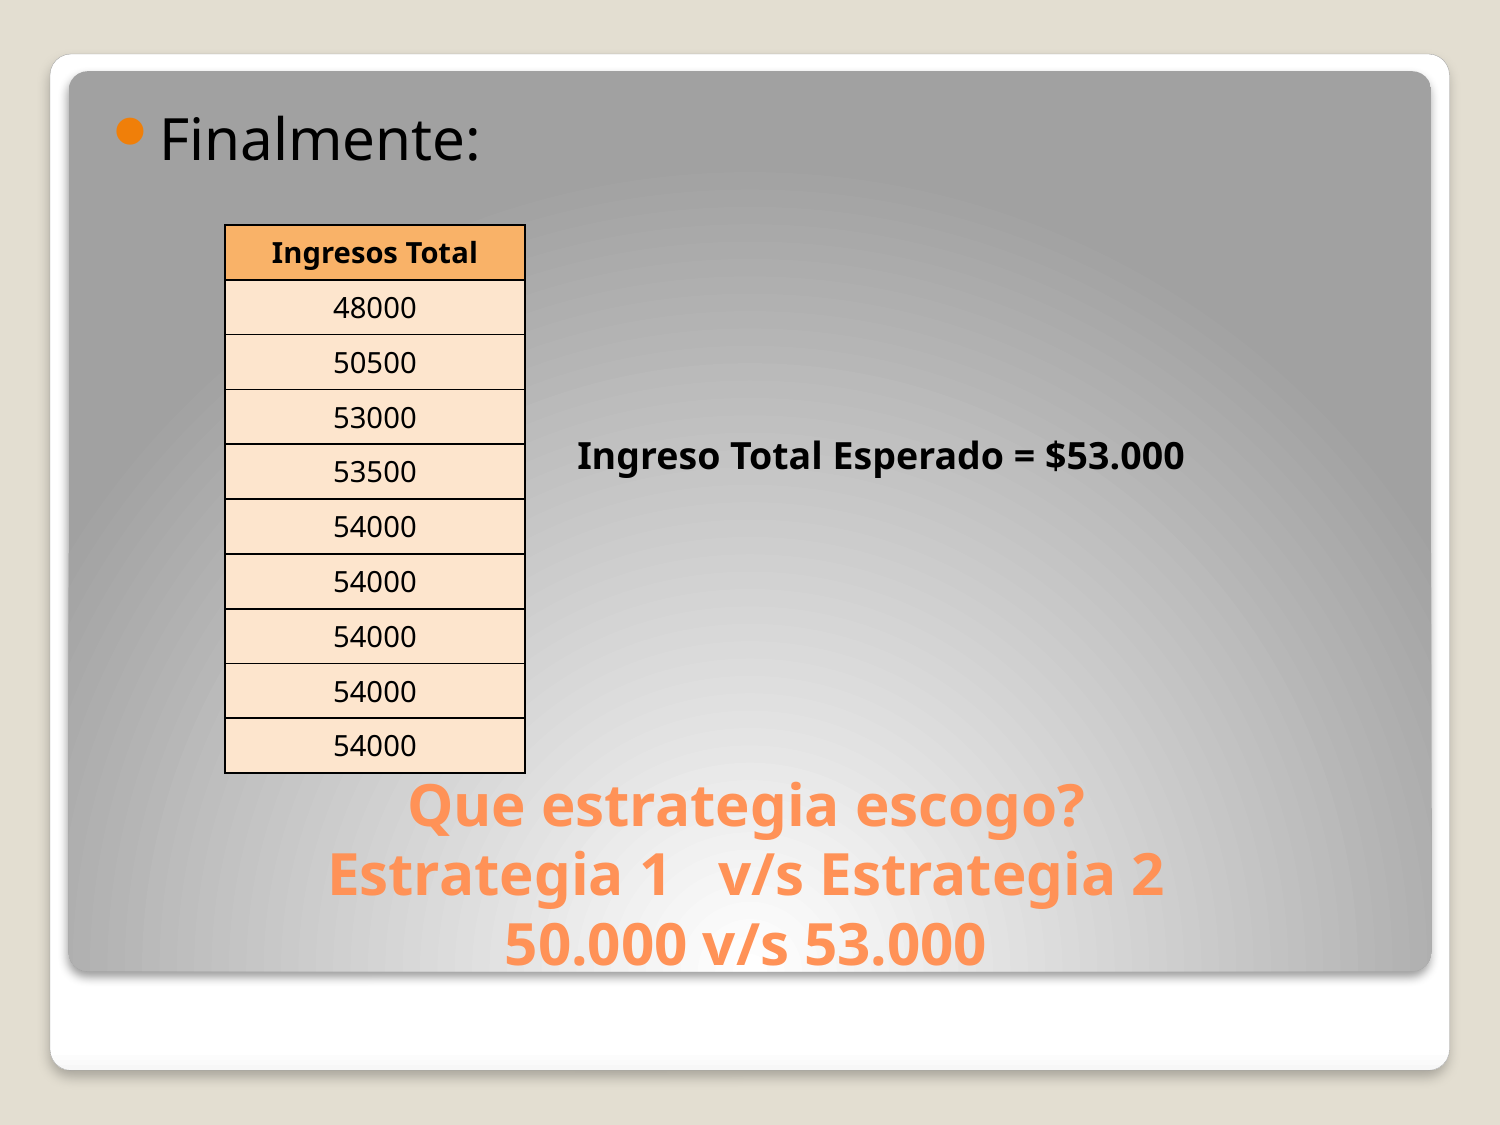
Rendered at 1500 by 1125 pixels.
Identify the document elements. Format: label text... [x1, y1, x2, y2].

table_cell 54000 [226, 664, 524, 717]
table_cell 54000 [226, 555, 524, 608]
table_cell 48000 [226, 281, 524, 334]
table_cell 54000 [226, 719, 524, 772]
list Finalmente: [82, 86, 1425, 774]
table_cell 54000 [226, 610, 524, 663]
title Que estrategia escogo? Estrategia 1 v/s Estrategia 2 50.000 v/s 53.000 [75, 812, 1418, 985]
table_header Ingresos Total [226, 226, 524, 279]
table_cell 53500 [226, 445, 524, 498]
table_cell 50500 [226, 335, 524, 389]
table_cell 53000 [226, 390, 524, 443]
text_box Ingreso Total Esperado = $53.000 [562, 424, 1338, 485]
table_cell 54000 [226, 500, 524, 553]
